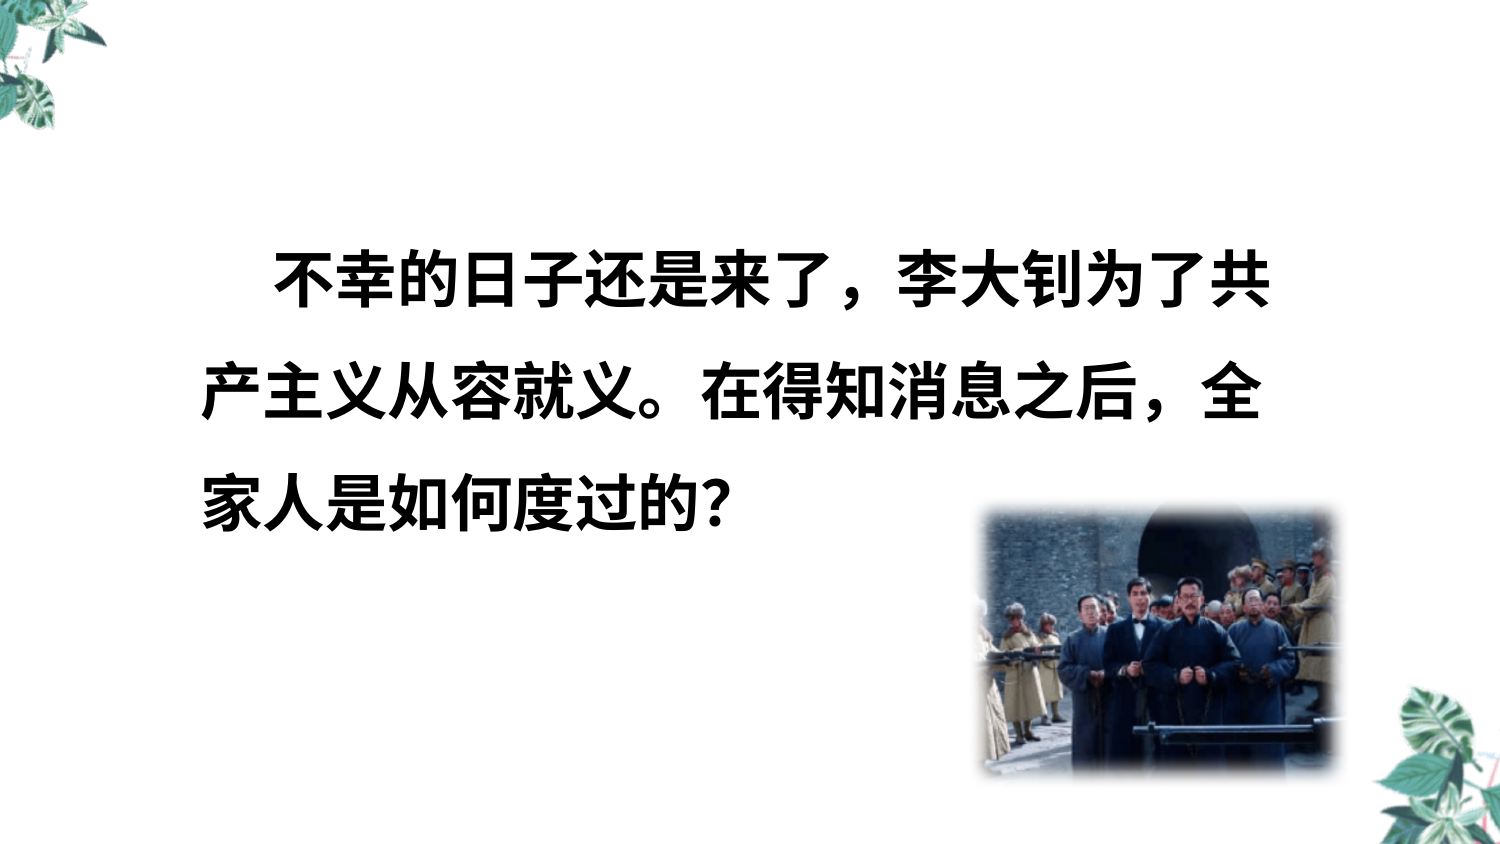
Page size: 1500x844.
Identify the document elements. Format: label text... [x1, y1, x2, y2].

picture [0, 0, 148, 167]
text_box 不幸的日子还是来了，李大钊为了共产主义从容就义。在得知消息之后，全家人是如何度过的？ [185, 194, 1315, 547]
picture [968, 494, 1500, 844]
